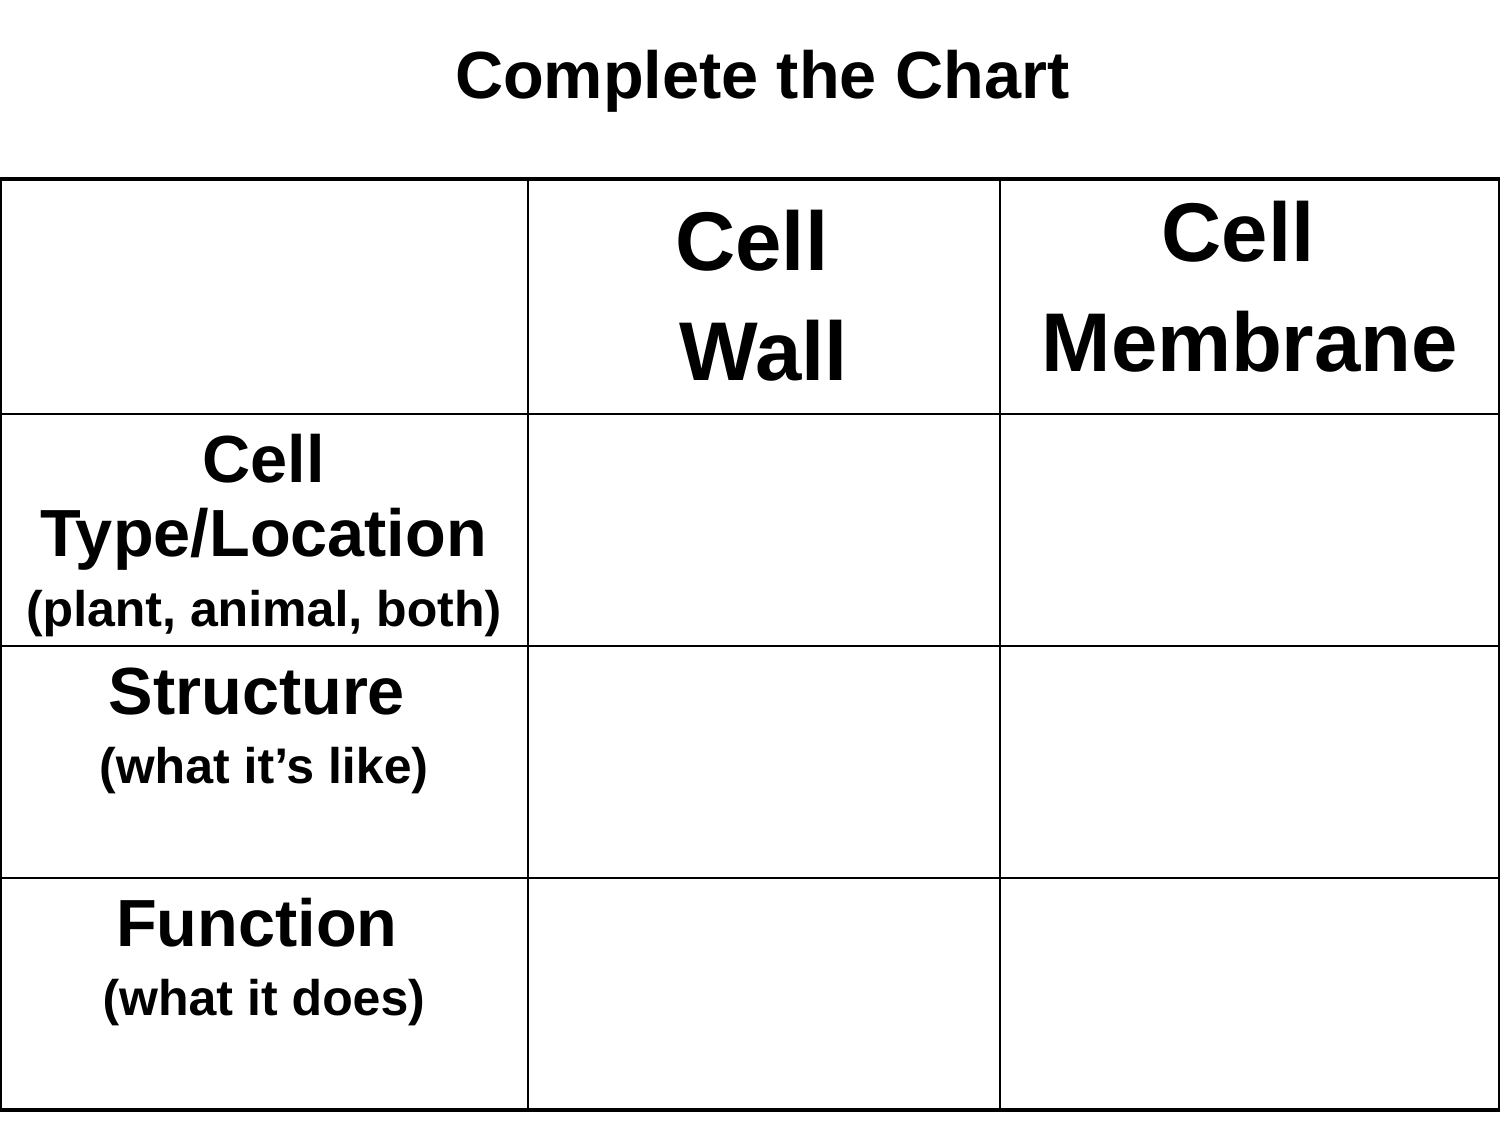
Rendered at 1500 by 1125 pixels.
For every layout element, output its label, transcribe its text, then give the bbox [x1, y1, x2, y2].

table_header [2, 181, 527, 413]
table_cell [529, 415, 999, 645]
table_cell [529, 879, 999, 1108]
table_cell [1001, 647, 1498, 877]
table_cell [1001, 879, 1498, 1108]
text_box Complete the Chart [87, 24, 1438, 120]
table_header Cell Membrane [1001, 181, 1498, 413]
table_header Cell Wall [529, 181, 999, 413]
table_cell [529, 647, 999, 877]
table_cell Structure (what it’s like) [2, 647, 527, 877]
table_cell Function (what it does) [2, 879, 527, 1108]
table_cell [1001, 415, 1498, 645]
table_cell Cell Type/Location (plant, animal, both) [2, 415, 527, 645]
